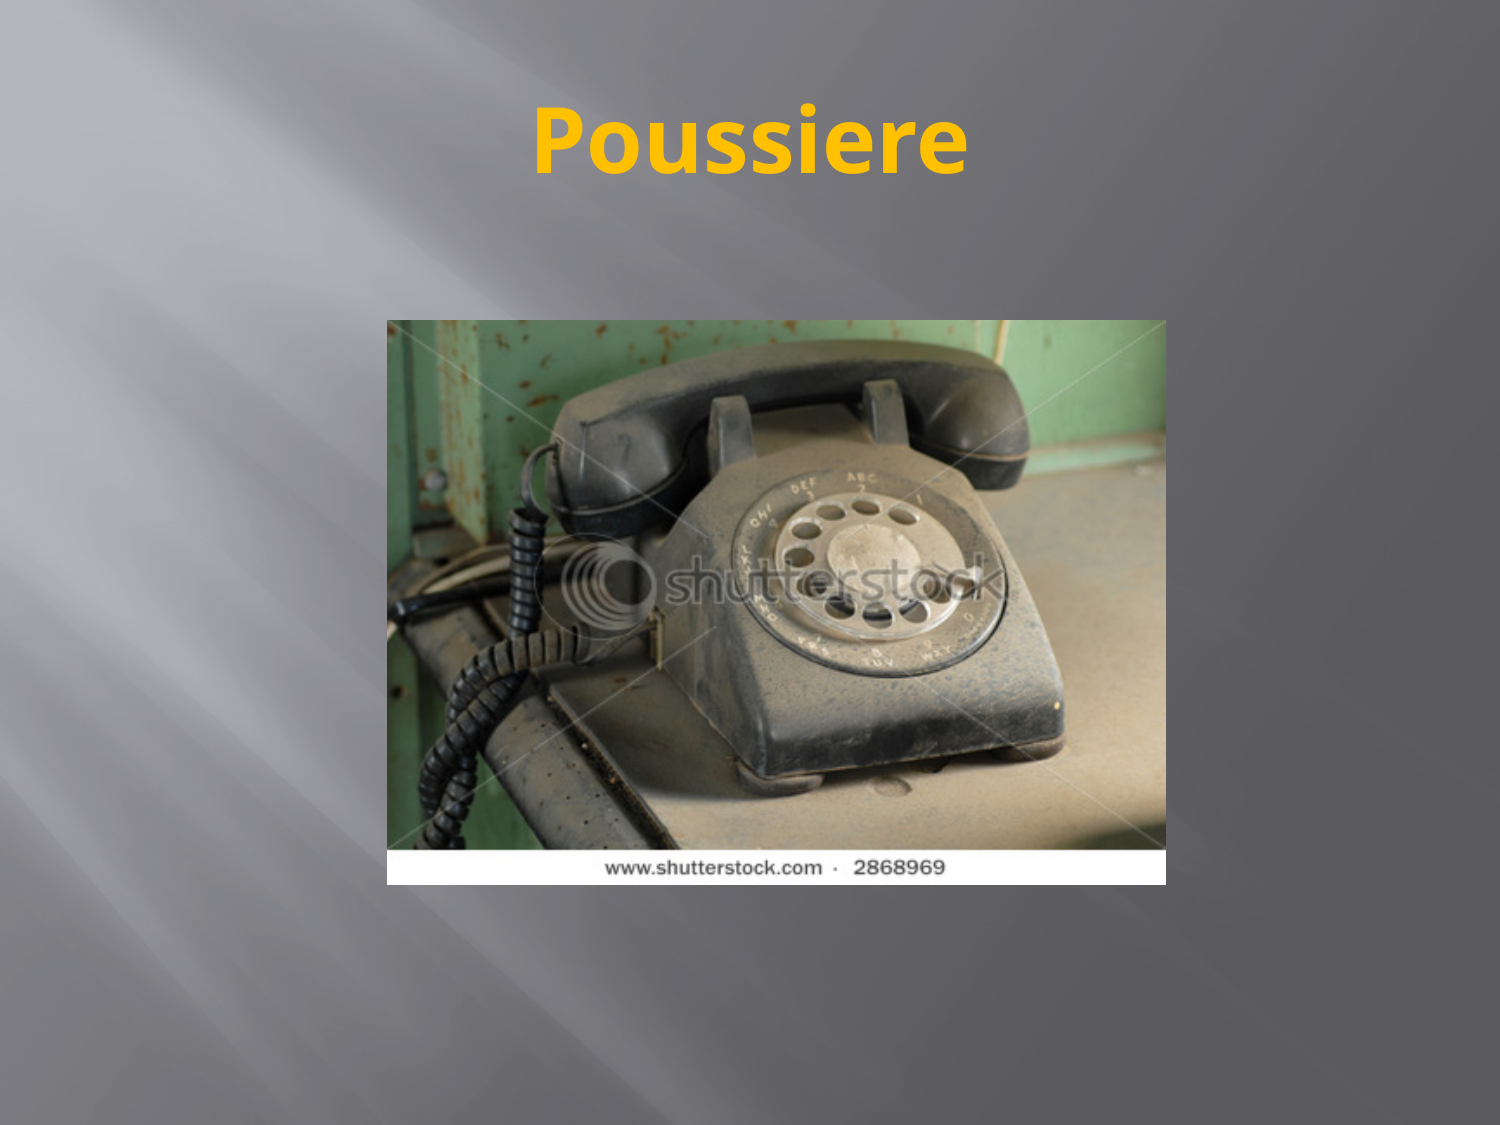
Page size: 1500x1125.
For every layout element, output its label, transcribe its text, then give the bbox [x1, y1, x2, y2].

picture [387, 320, 1166, 885]
text_box Poussiere [299, 74, 1200, 200]
